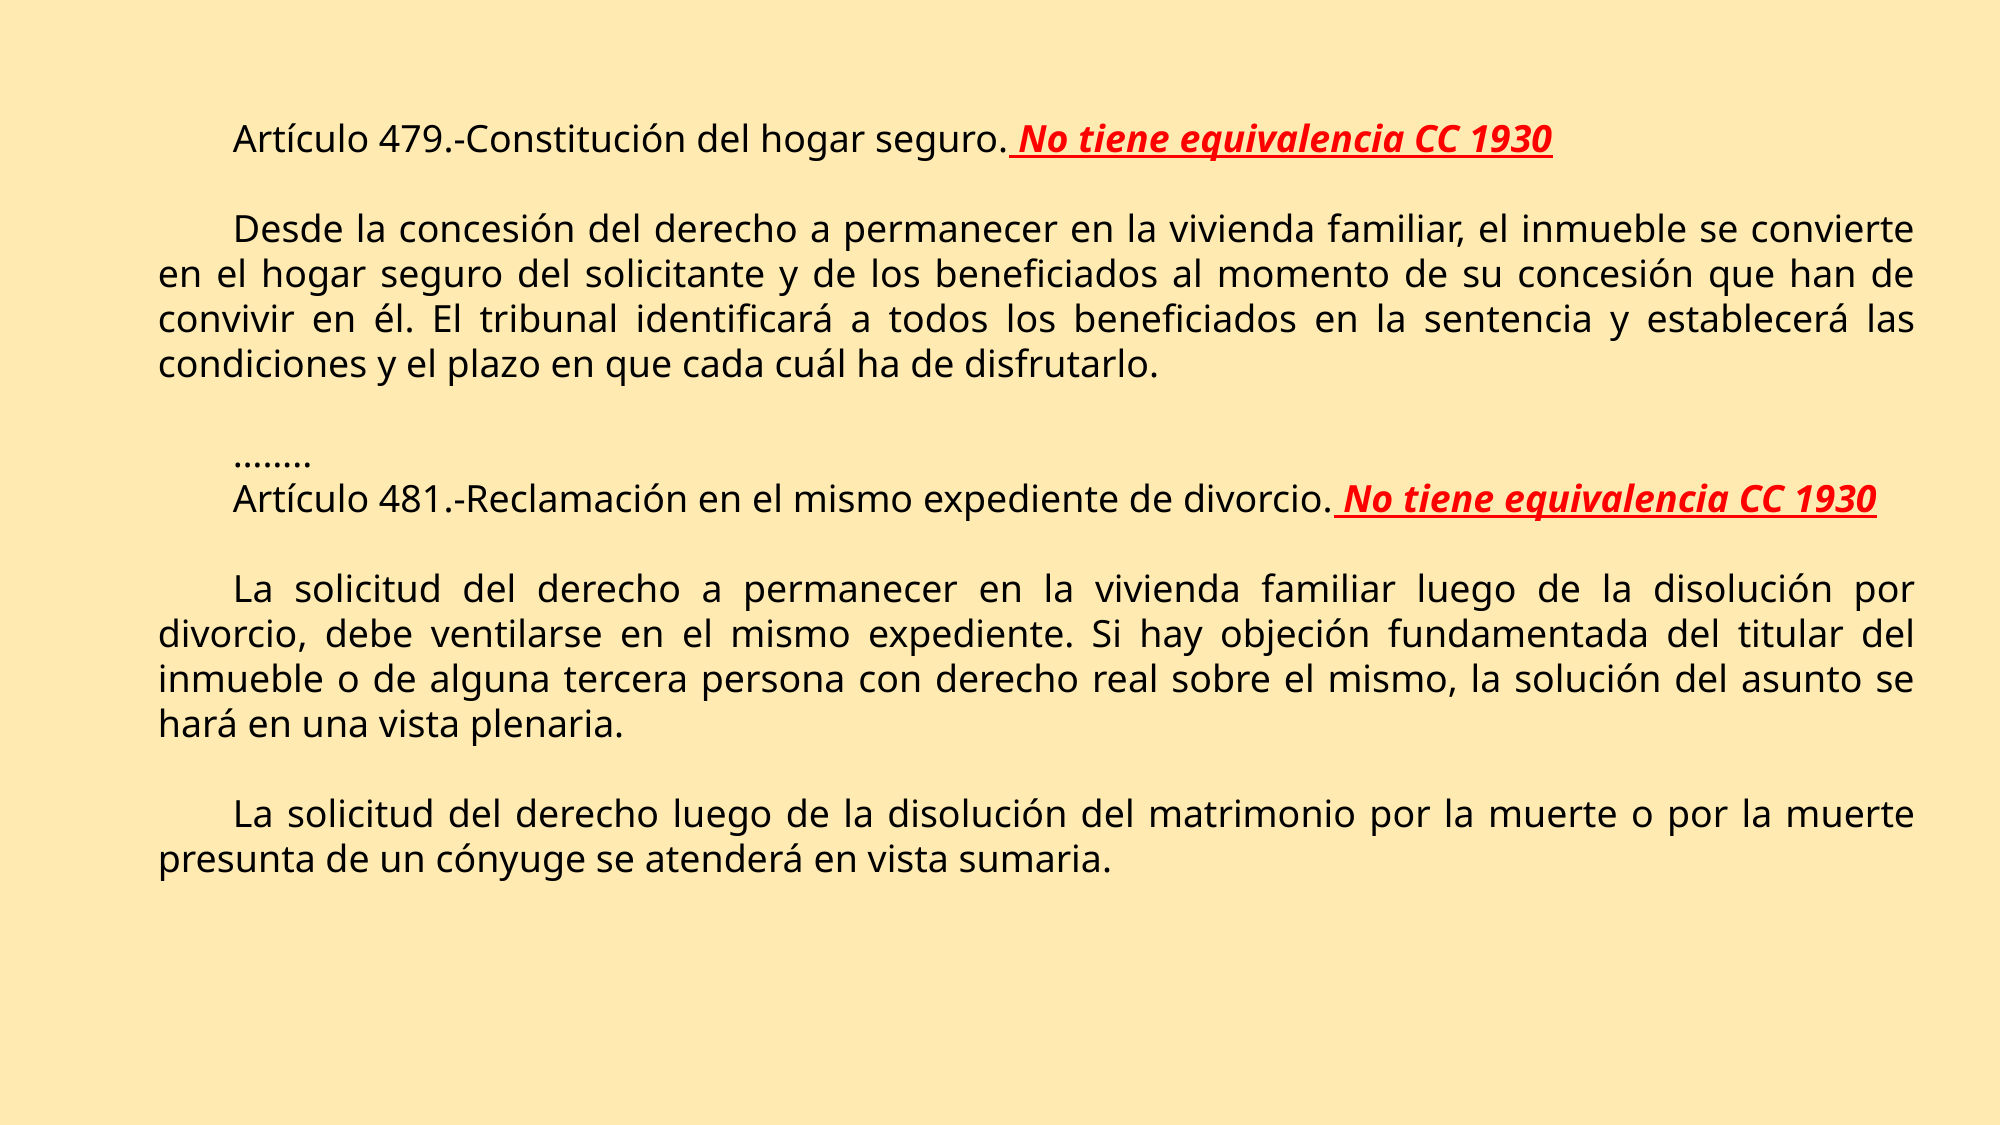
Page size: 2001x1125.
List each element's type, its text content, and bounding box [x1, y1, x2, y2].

text_box Artículo 479.-Constitución del hogar seguro. No tiene equivalencia CC 1930 Desde la concesión del derecho a permanecer en la vivienda familiar, el inmueble se convierte en el hogar seguro del solicitante y de los beneficiados al momento de su concesión que han de convivir en él. El tribunal identificará a todos los beneficiados en la sentencia y establecerá las condiciones y el plazo en que cada cuál ha de disfrutarlo. …….. Artículo 481.-Reclamación en el mismo expediente de divorcio. No tiene equivalencia CC 1930 La solicitud del derecho a permanecer en la vivienda familiar luego de la disolución por divorcio, debe ventilarse en el mismo expediente. Si hay objeción fundamentada del titular del inmueble o de alguna tercera persona con derecho real sobre el mismo, la solución del asunto se hará en una vista plenaria. La solicitud del derecho luego de la disolución del matrimonio por la muerte o por la muerte presunta de un cónyuge se atenderá en vista sumaria. [143, 62, 1932, 932]
